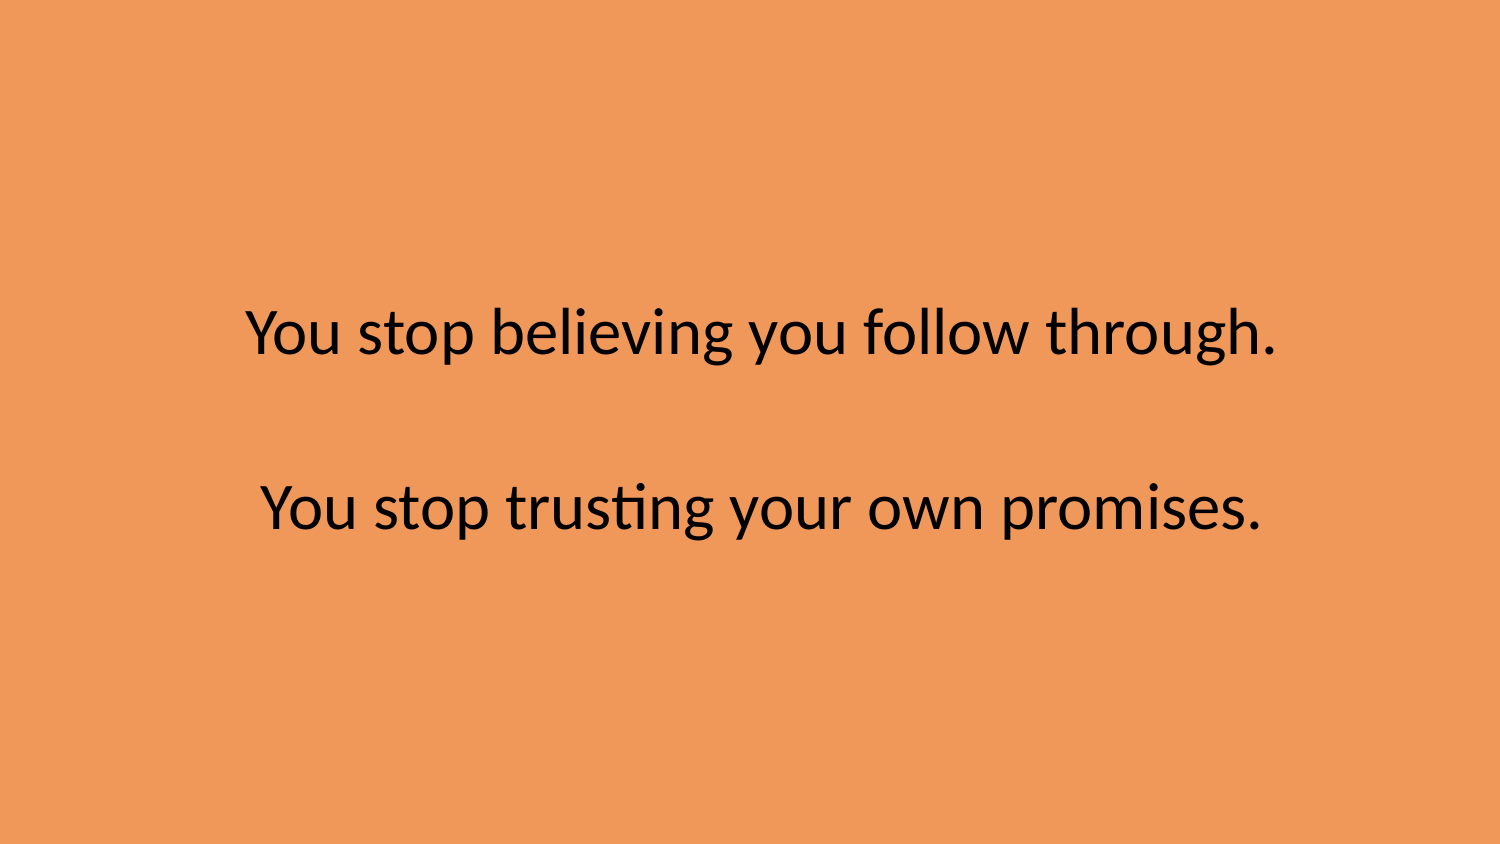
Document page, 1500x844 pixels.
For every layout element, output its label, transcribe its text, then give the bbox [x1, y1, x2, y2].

list You stop believing you follow through. You stop trusting your own promises. [91, 289, 1433, 431]
